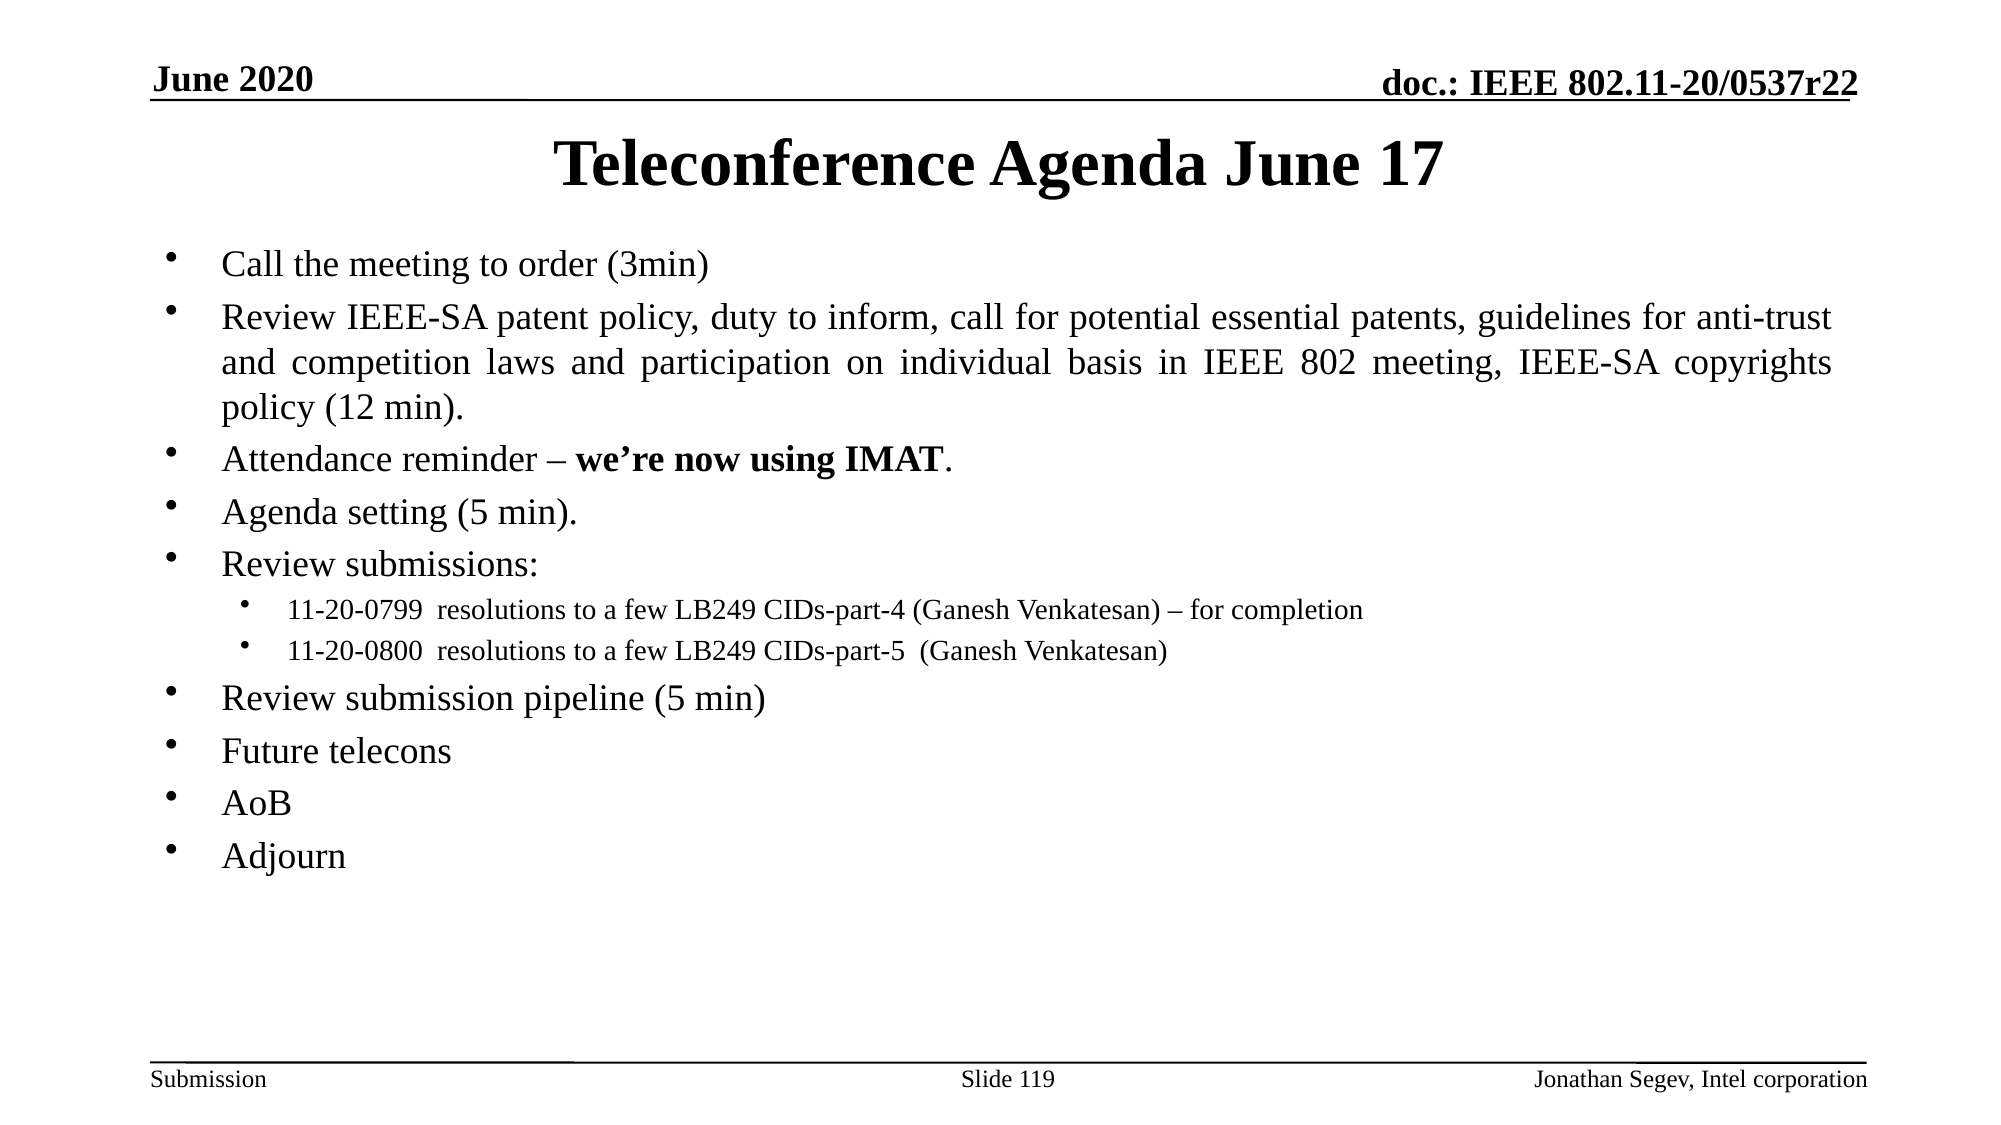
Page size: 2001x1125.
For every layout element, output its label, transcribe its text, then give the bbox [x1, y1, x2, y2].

list Call the meeting to order (3min) Review IEEE-SA patent policy, duty to inform, call for potential essential patents, guidelines for anti-trust and competition laws and participation on individual basis in IEEE 802 meeting, IEEE-SA copyrights policy (12 min). Attendance reminder – we’re now using IMAT. Agenda setting (5 min). Review submissions: 11-20-0799 resolutions to a few LB249 CIDs-part-4 (Ganesh Venkatesan) – for completion 11-20-0800 resolutions to a few LB249 CIDs-part-5 (Ganesh Venkatesan) Review submission pipeline (5 min) Future telecons AoB Adjourn [149, 231, 1850, 1000]
title Teleconference Agenda June 17 [149, 112, 1850, 205]
slide_number Slide 119 [950, 1061, 1067, 1123]
footer Jonathan Segev, Intel corporation [1171, 1061, 1869, 1093]
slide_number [152, 54, 563, 100]
